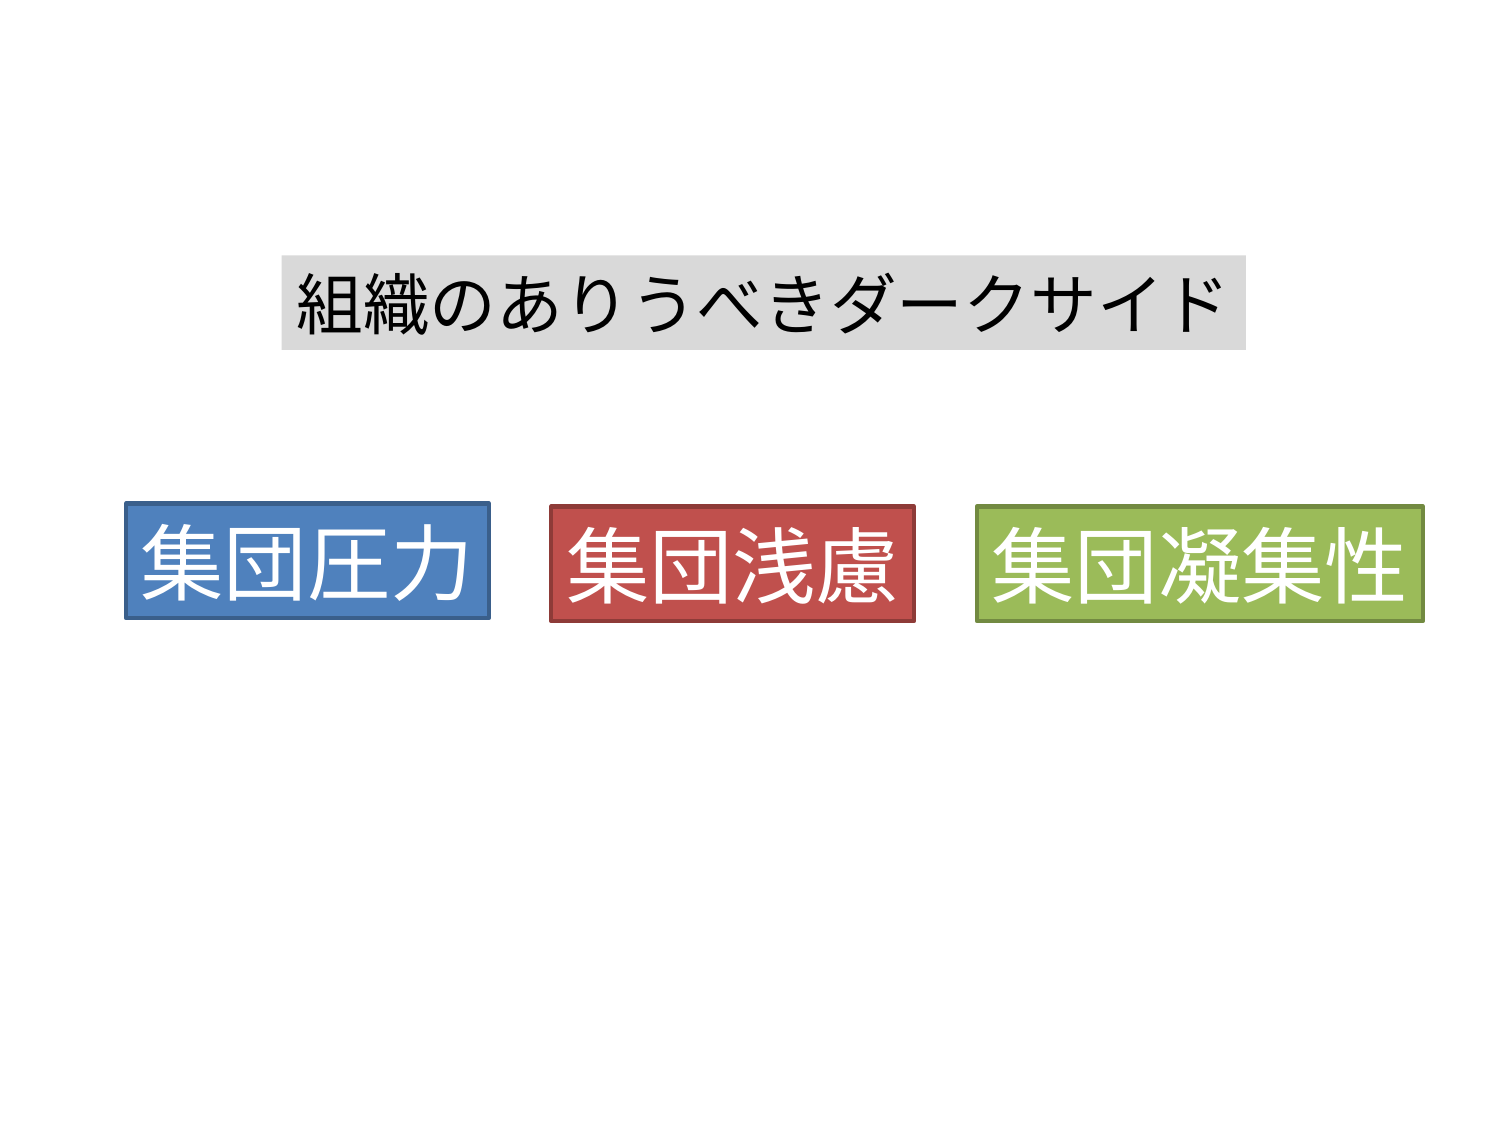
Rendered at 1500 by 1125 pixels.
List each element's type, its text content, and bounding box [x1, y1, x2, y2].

text_box 集団圧力 [124, 501, 491, 620]
text_box 組織のありうべきダークサイド [281, 255, 1246, 350]
text_box 集団凝集性 [975, 504, 1425, 623]
text_box 集団浅慮 [549, 504, 916, 623]
